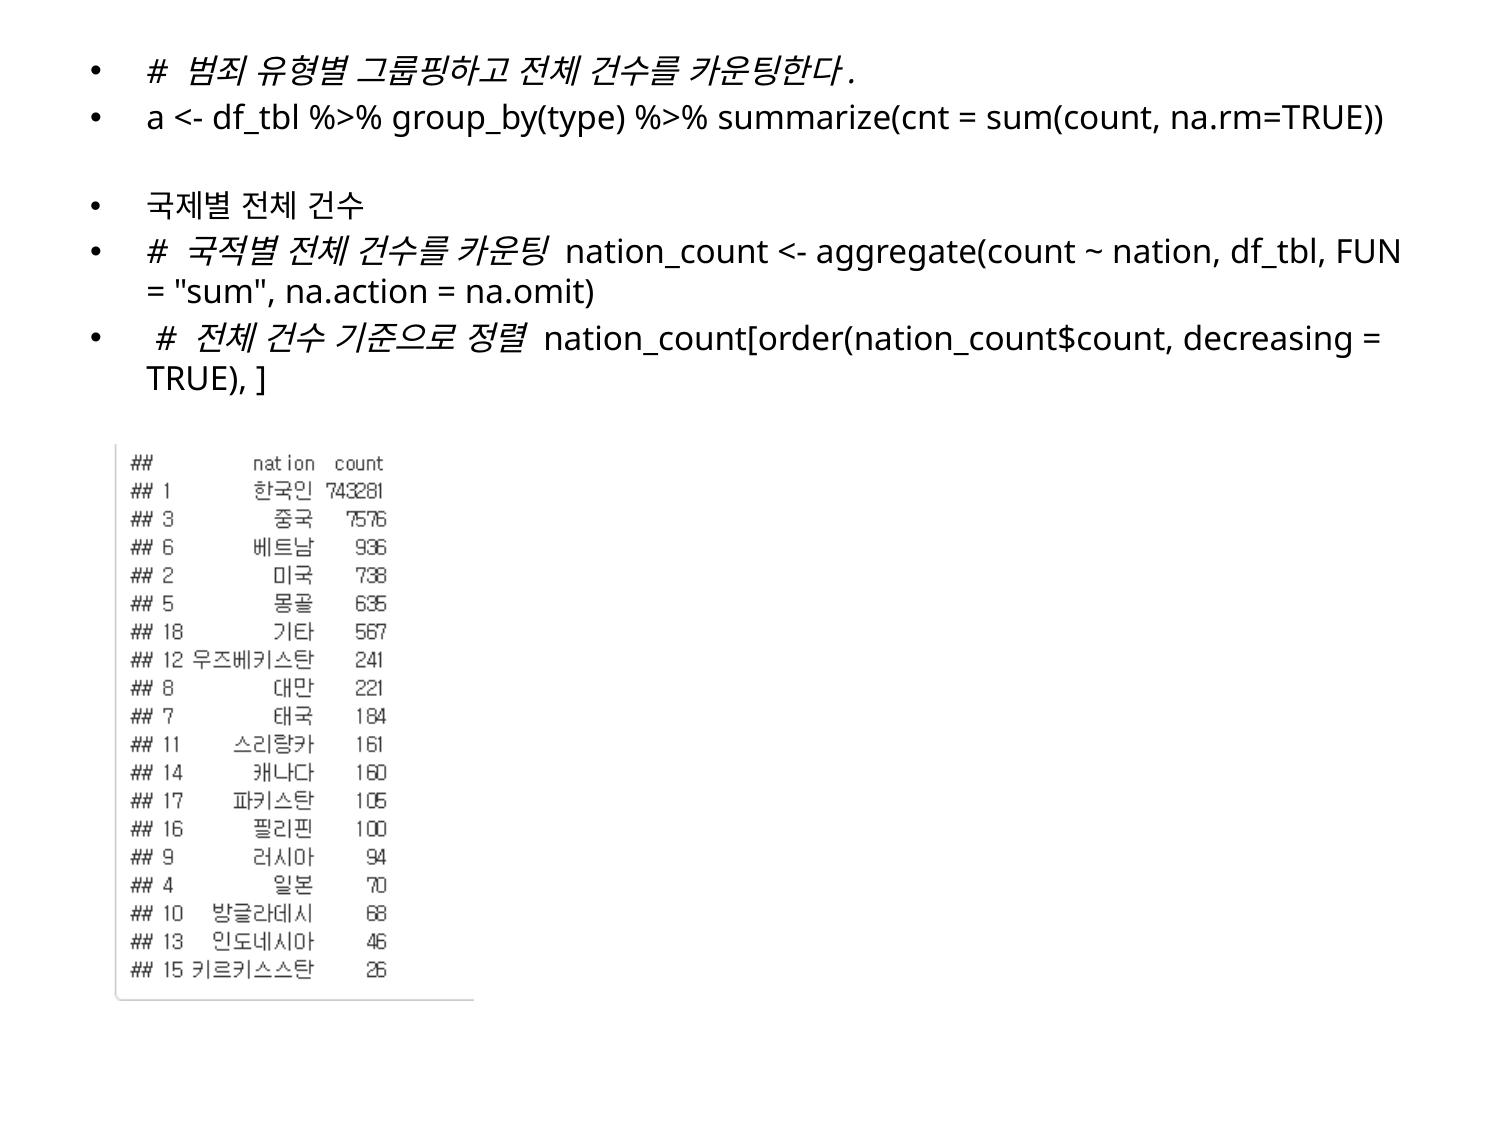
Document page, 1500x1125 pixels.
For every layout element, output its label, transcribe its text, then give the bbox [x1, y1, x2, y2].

picture [111, 444, 474, 1001]
list # 범죄 유형별 그룹핑하고 전체 건수를 카운팅한다. a <- df_tbl %>% group_by(type) %>% summarize(cnt = sum(count, na.rm=TRUE)) 국제별 전체 건수 # 국적별 전체 건수를 카운팅 nation_count <- aggregate(count ~ nation, df_tbl, FUN = "sum", na.action = na.omit) # 전체 건수 기준으로 정렬 nation_count[order(nation_count$count, decreasing = TRUE), ] [75, 42, 1425, 1005]
